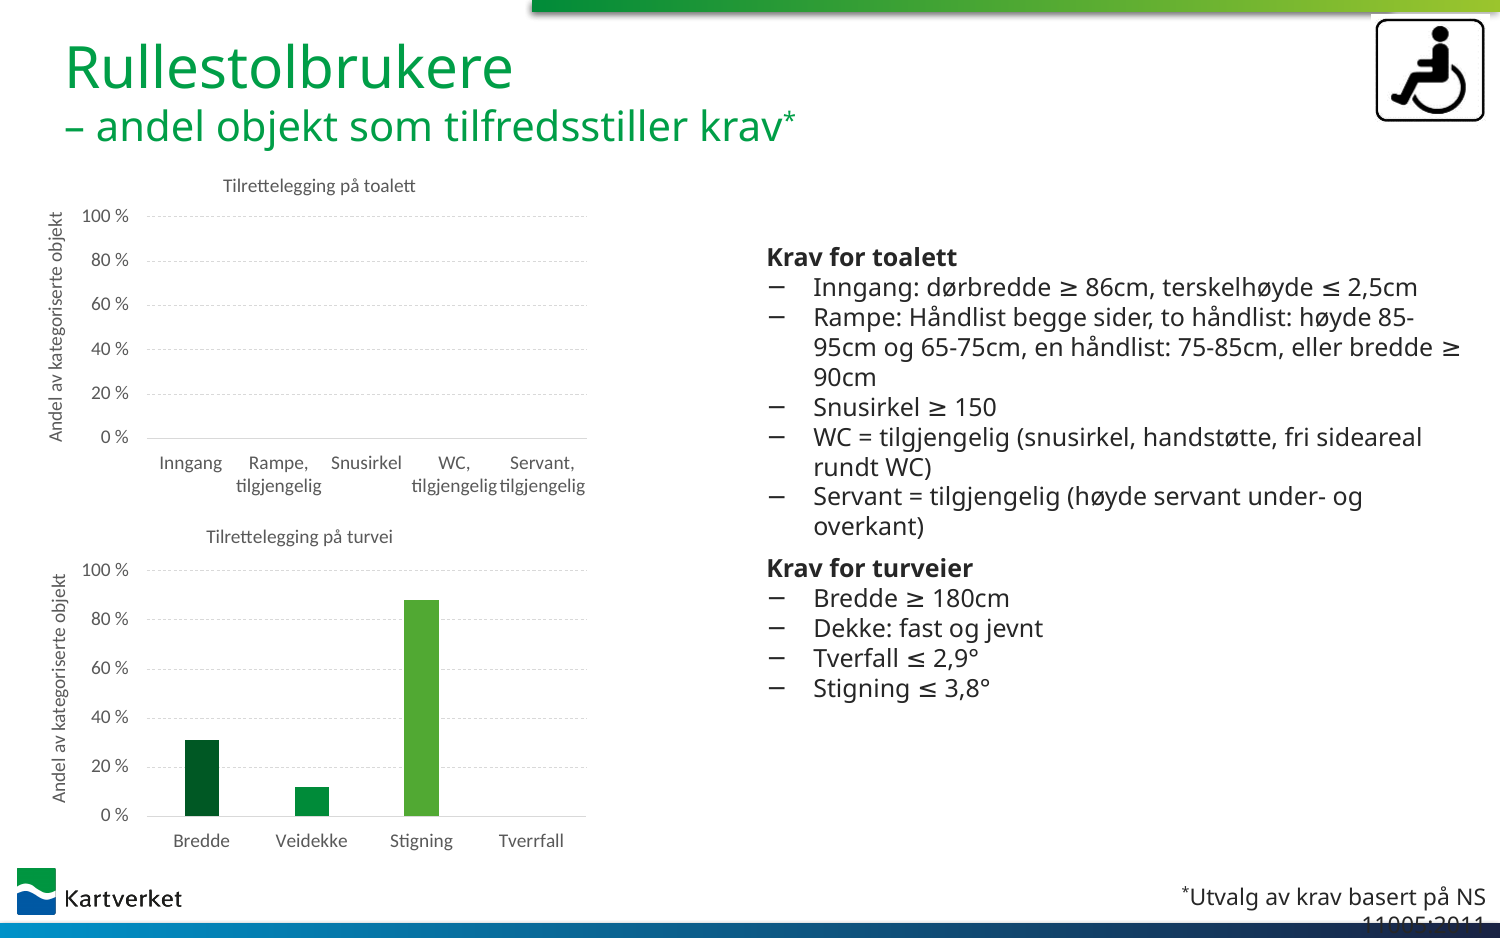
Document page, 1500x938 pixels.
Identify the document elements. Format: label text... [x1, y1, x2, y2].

text_box *Utvalg av krav basert på NS 11005:2011 [1068, 873, 1500, 938]
text_box Krav for toalett Inngang: dørbredde ≥ 86cm, terskelhøyde ≤ 2,5cm Rampe: Håndlist begge sider, to håndlist: høyde 85-95cm og 65-75cm, en håndlist: 75-85cm, eller bredde ≥ 90cm Snusirkel ≥ 150 WC = tilgjengelig (snusirkel, handstøtte, fri sideareal rundt WC) Servant = tilgjengelig (høyde servant under- og overkant) [751, 234, 1483, 545]
text_box Rullestolbrukere – andel objekt som tilfredsstiller krav* [49, 14, 1431, 158]
text_box Krav for turveier Bredde ≥ 180cm Dekke: fast og jevnt Tverfall ≤ 2,9° Stigning ≤ 3,8° [751, 545, 1483, 710]
picture [41, 166, 598, 505]
picture [41, 520, 598, 859]
picture [1371, 13, 1491, 127]
